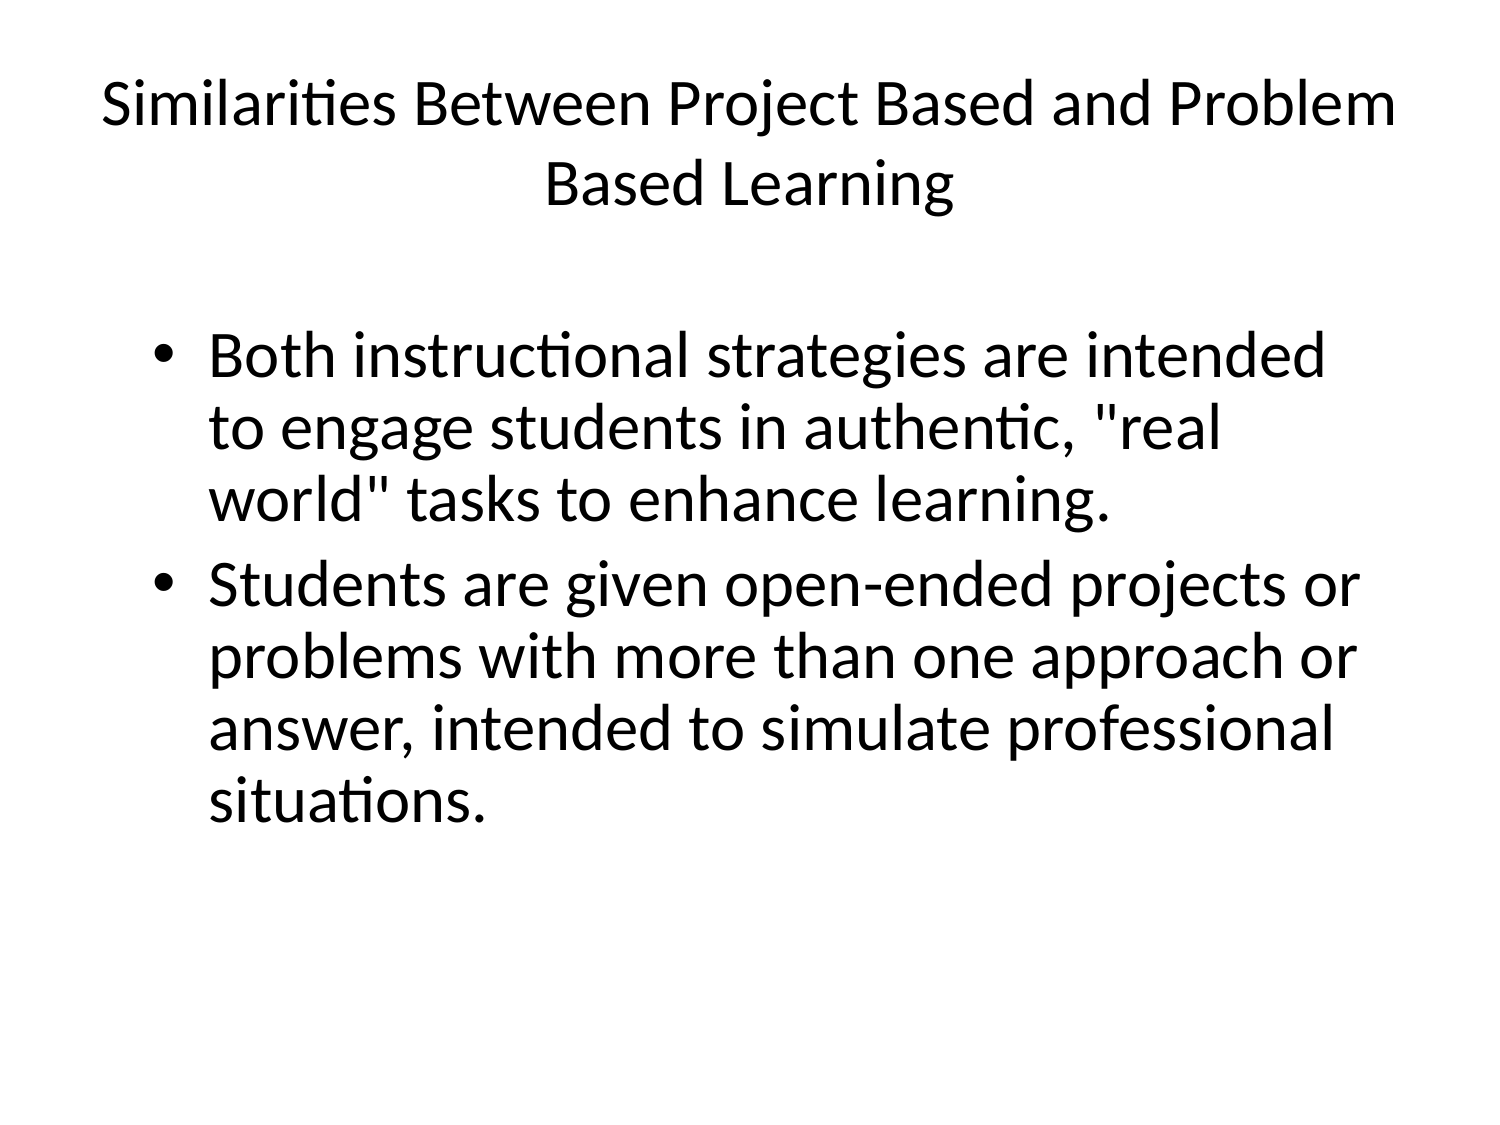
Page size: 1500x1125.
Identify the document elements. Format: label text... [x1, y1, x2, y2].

title Similarities Between Project Based and Problem Based Learning [74, 44, 1426, 233]
list Both instructional strategies are intended to engage students in authentic, "real world" tasks to enhance learning. Students are given open-ended projects or problems with more than one approach or answer, intended to simulate professional situations. [137, 312, 1400, 988]
